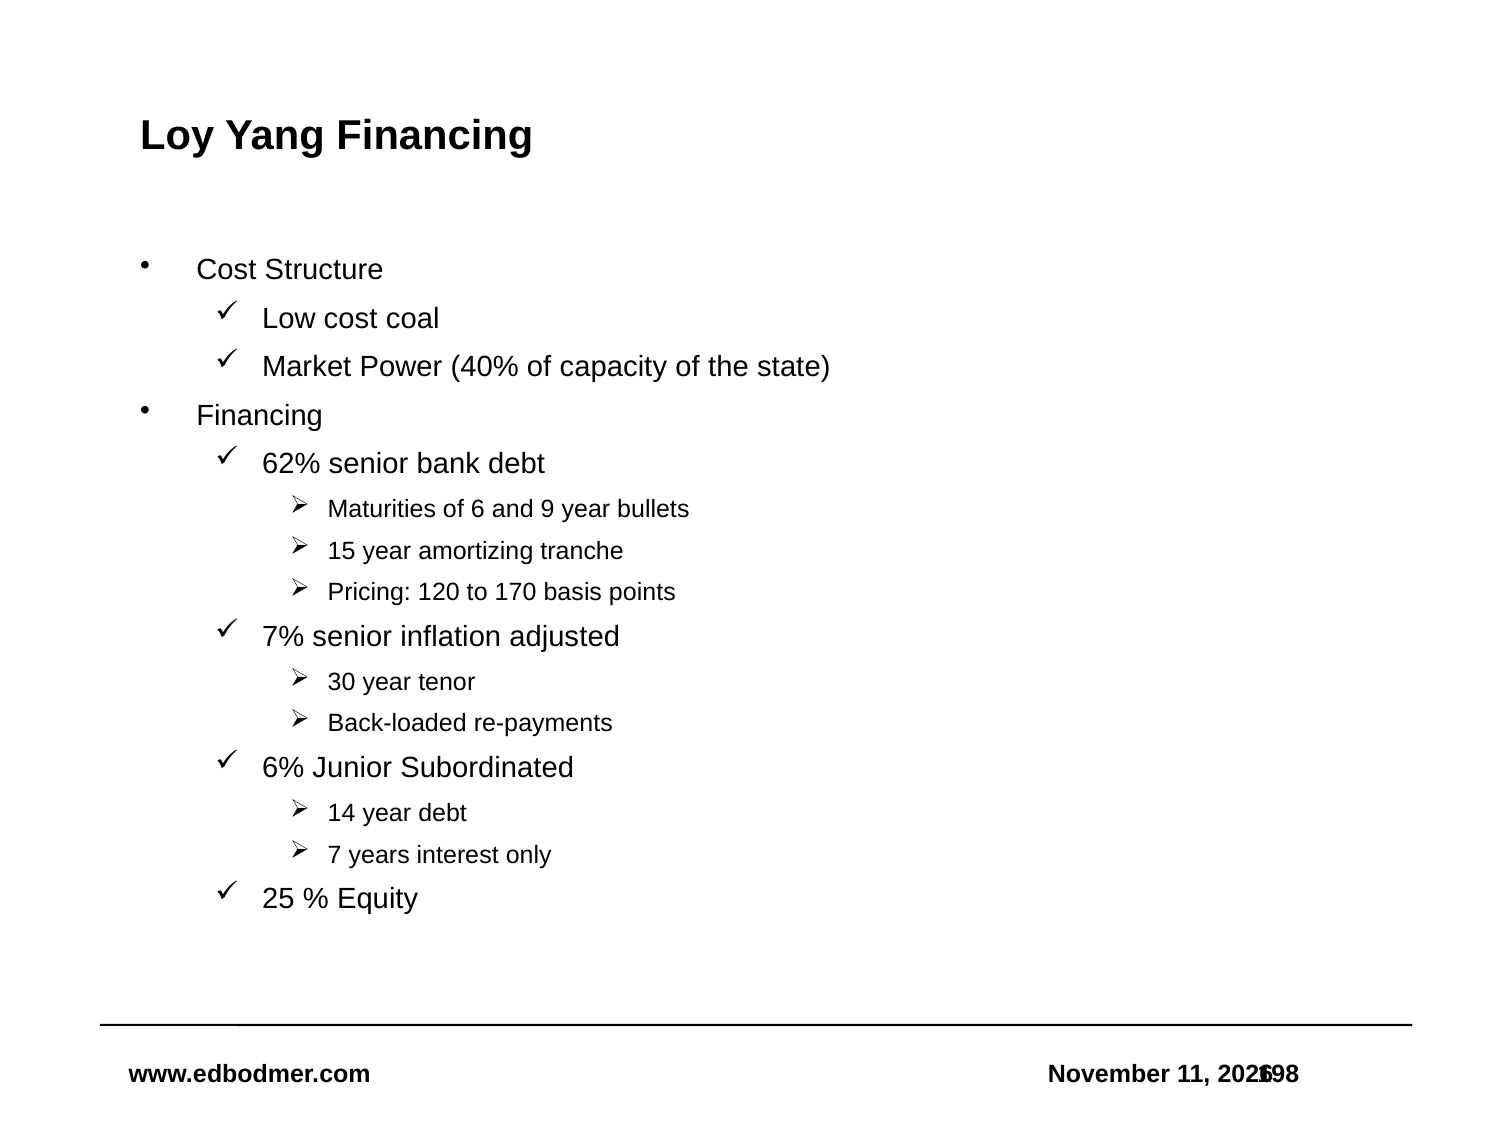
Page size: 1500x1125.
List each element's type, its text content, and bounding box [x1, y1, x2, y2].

list Cost Structure Low cost coal Market Power (40% of capacity of the state) Financing 62% senior bank debt Maturities of 6 and 9 year bullets 15 year amortizing tranche Pricing: 120 to 170 basis points 7% senior inflation adjusted 30 year tenor Back-loaded re-payments 6% Junior Subordinated 14 year debt 7 years interest only 25 % Equity [124, 249, 1376, 1001]
title Loy Yang Financing [124, 99, 1288, 226]
